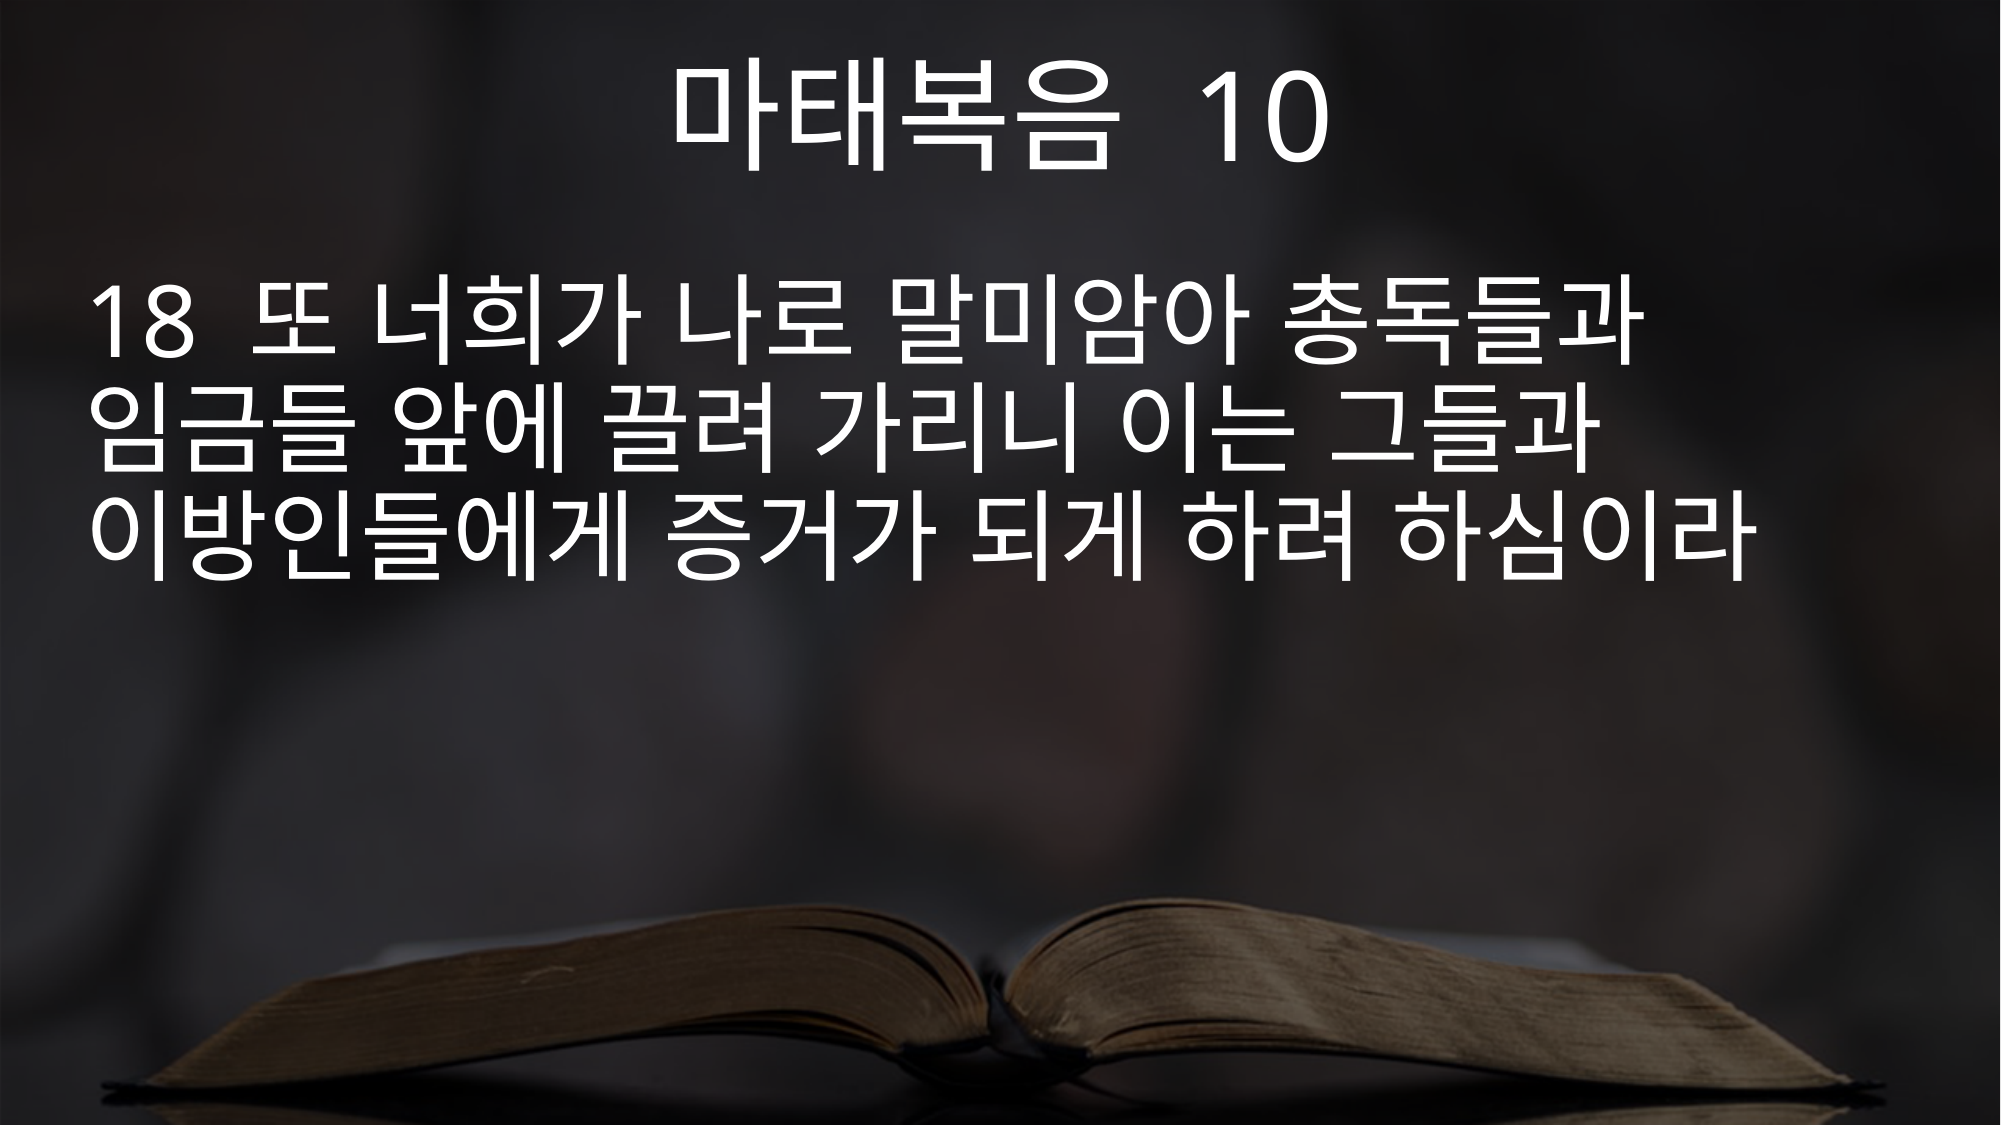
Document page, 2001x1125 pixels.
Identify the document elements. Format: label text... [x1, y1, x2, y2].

picture [0, 0, 2001, 1125]
footer 마태복음 10 [0, 32, 2000, 192]
list 18 또 너희가 나로 말미암아 총독들과 임금들 앞에 끌려 가리니 이는 그들과 이방인들에게 증거가 되게 하려 하심이라 [69, 263, 1953, 423]
